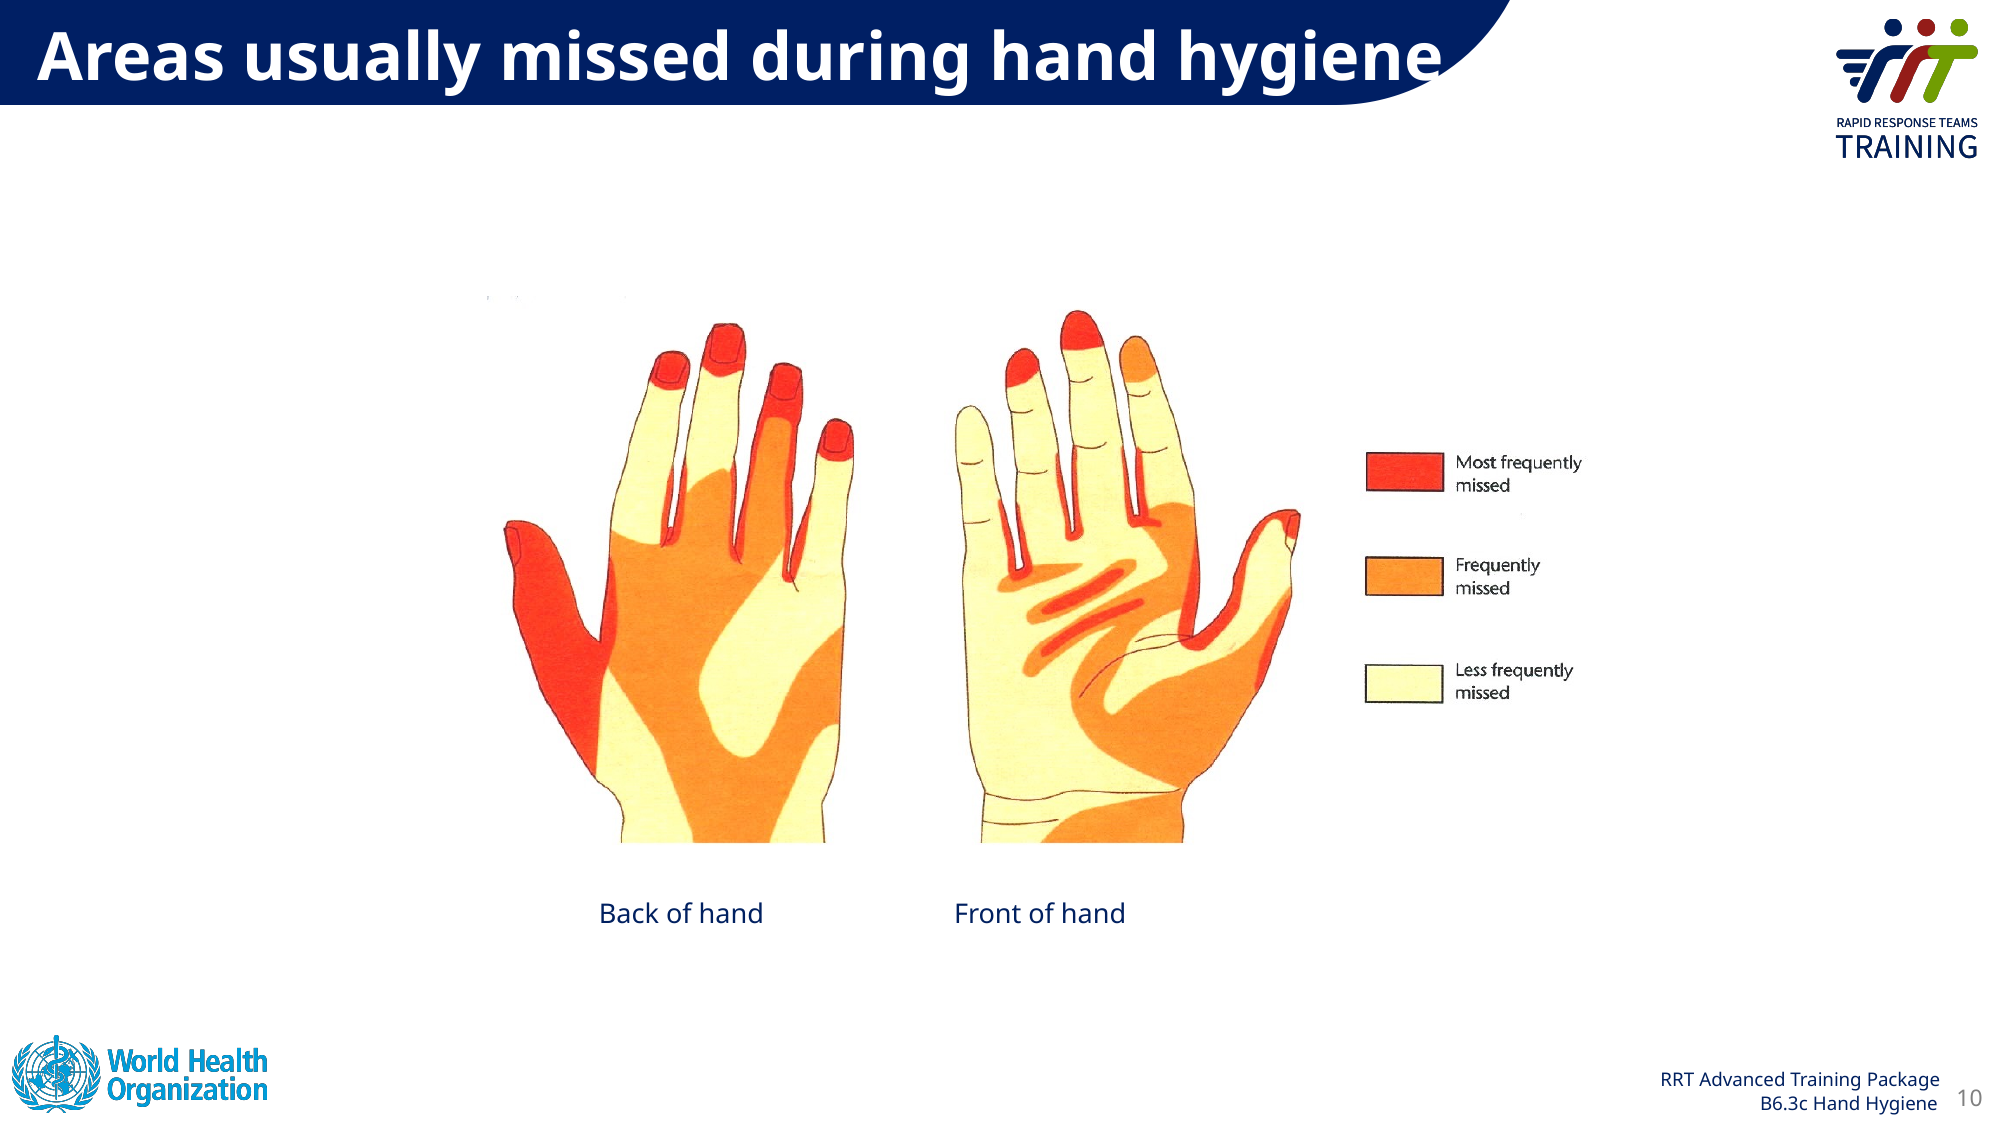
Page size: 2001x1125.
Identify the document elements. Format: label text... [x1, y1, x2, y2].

picture [24, 1054, 36, 1087]
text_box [486, 296, 1613, 920]
picture [0, 0, 1533, 105]
picture [1835, 19, 1978, 167]
picture [71, 1053, 90, 1091]
picture [36, 1088, 78, 1105]
picture [46, 1056, 54, 1062]
picture [30, 1083, 37, 1091]
text_box Areas usually missed during hand hygiene [22, 15, 1490, 122]
picture [12, 1083, 48, 1113]
picture [12, 1035, 54, 1068]
picture [34, 1054, 43, 1078]
picture [50, 1108, 62, 1113]
picture [40, 1062, 47, 1070]
picture [22, 1062, 26, 1077]
picture [59, 1035, 267, 1113]
